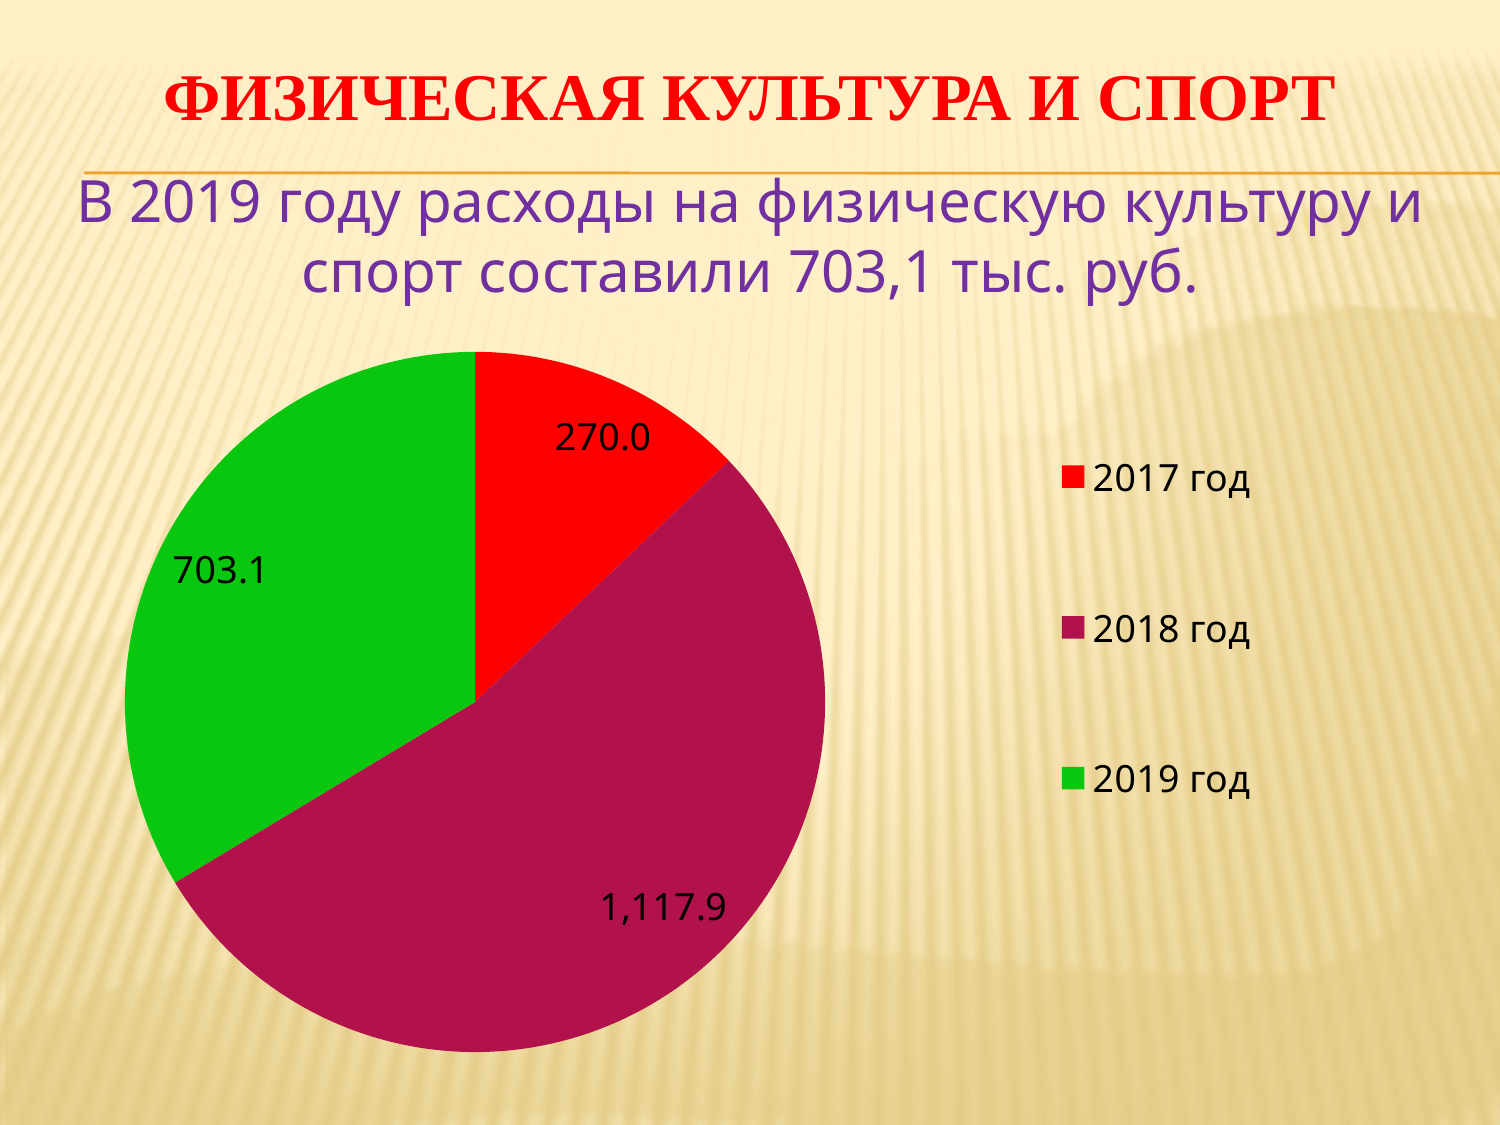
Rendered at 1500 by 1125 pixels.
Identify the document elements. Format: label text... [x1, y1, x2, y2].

chart [0, 269, 1500, 1125]
title ФИЗИЧЕСКАЯ КУЛЬТУРА И СПОРТ [0, 0, 1500, 188]
text_box В 2019 году расходы на физическую культуру и спорт составили 703,1 тыс. руб. [0, 197, 1500, 269]
